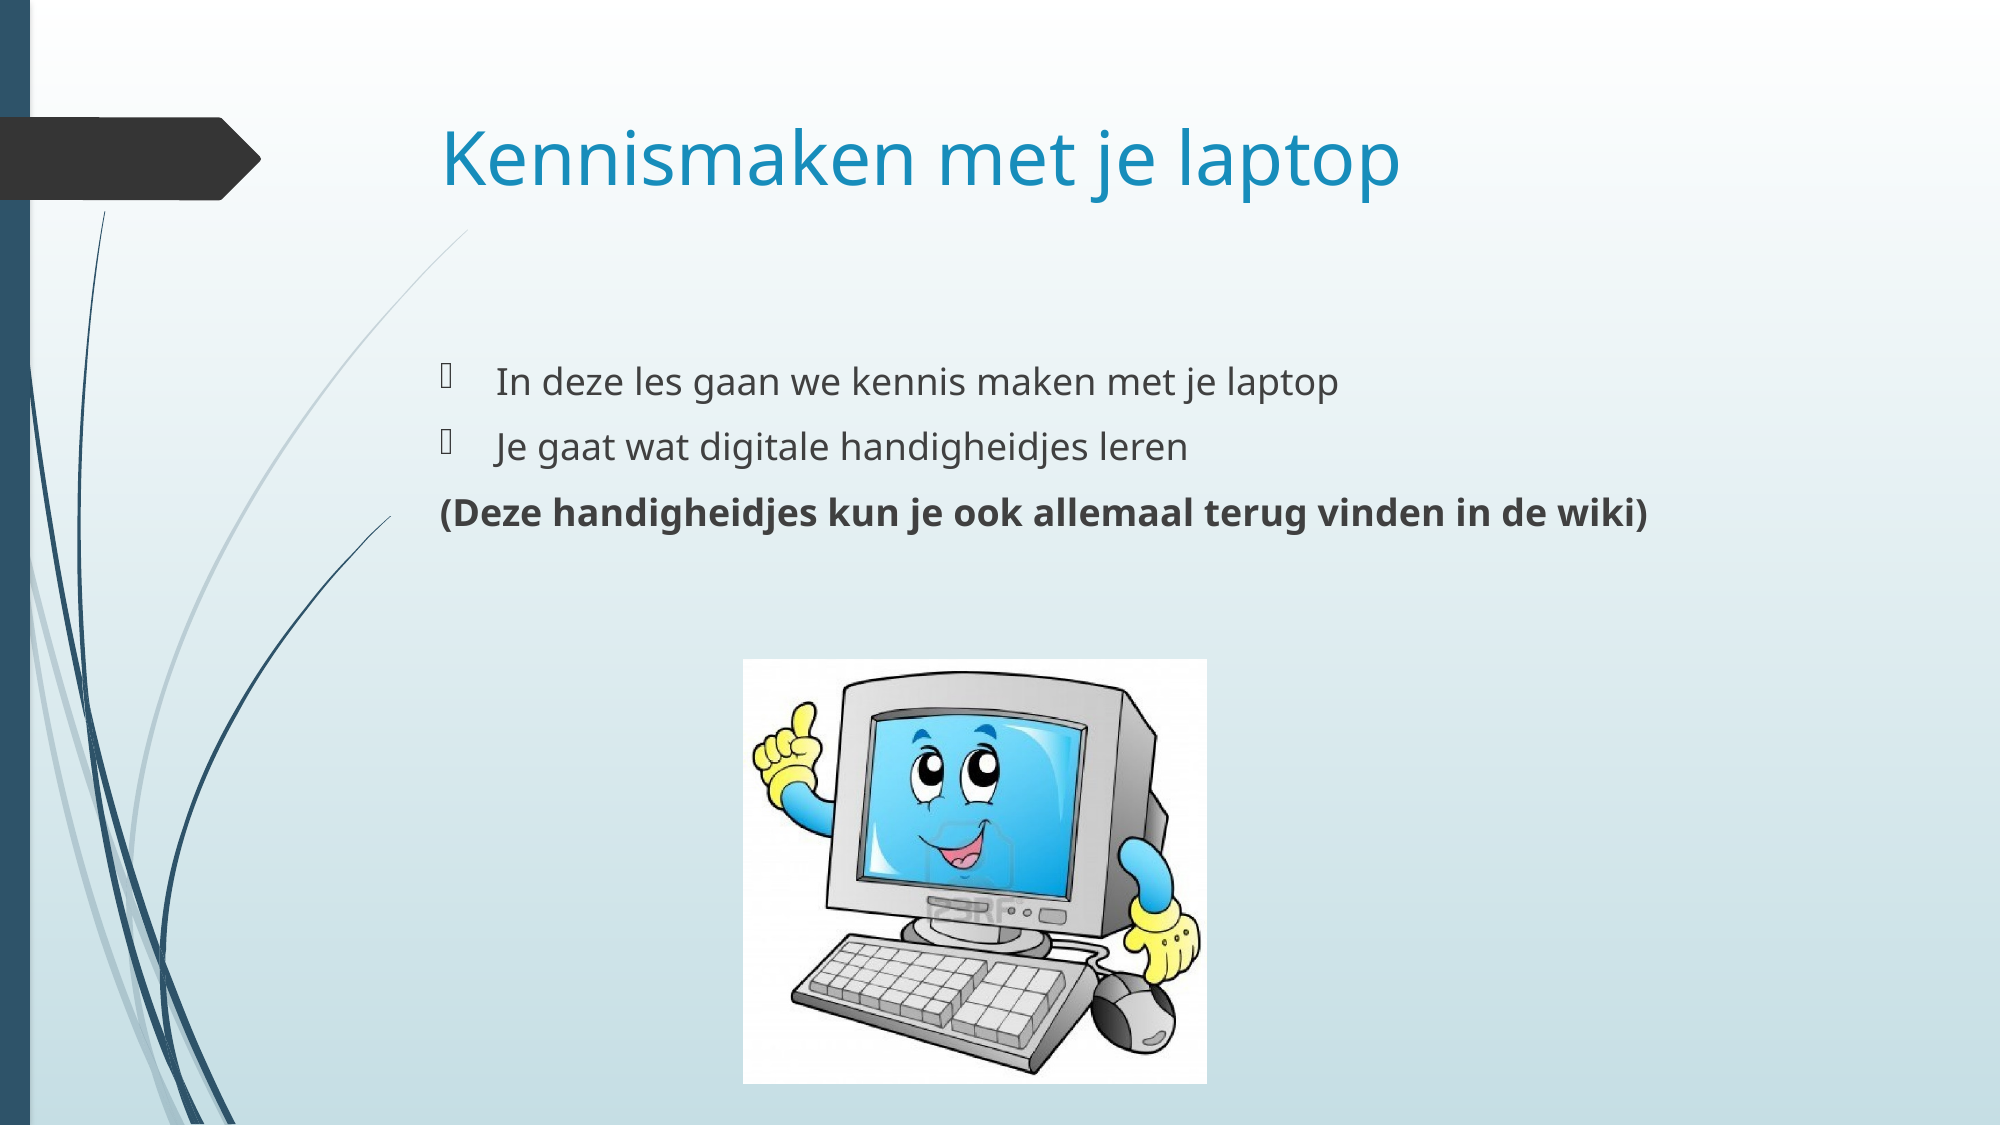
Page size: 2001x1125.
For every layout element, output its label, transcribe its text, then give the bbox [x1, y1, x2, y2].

title Kennismaken met je laptop [425, 102, 1888, 313]
picture [742, 659, 1207, 1084]
list In deze les gaan we kennis maken met je laptop Je gaat wat digitale handigheidjes leren (Deze handigheidjes kun je ook allemaal terug vinden in de wiki) [424, 350, 1888, 970]
